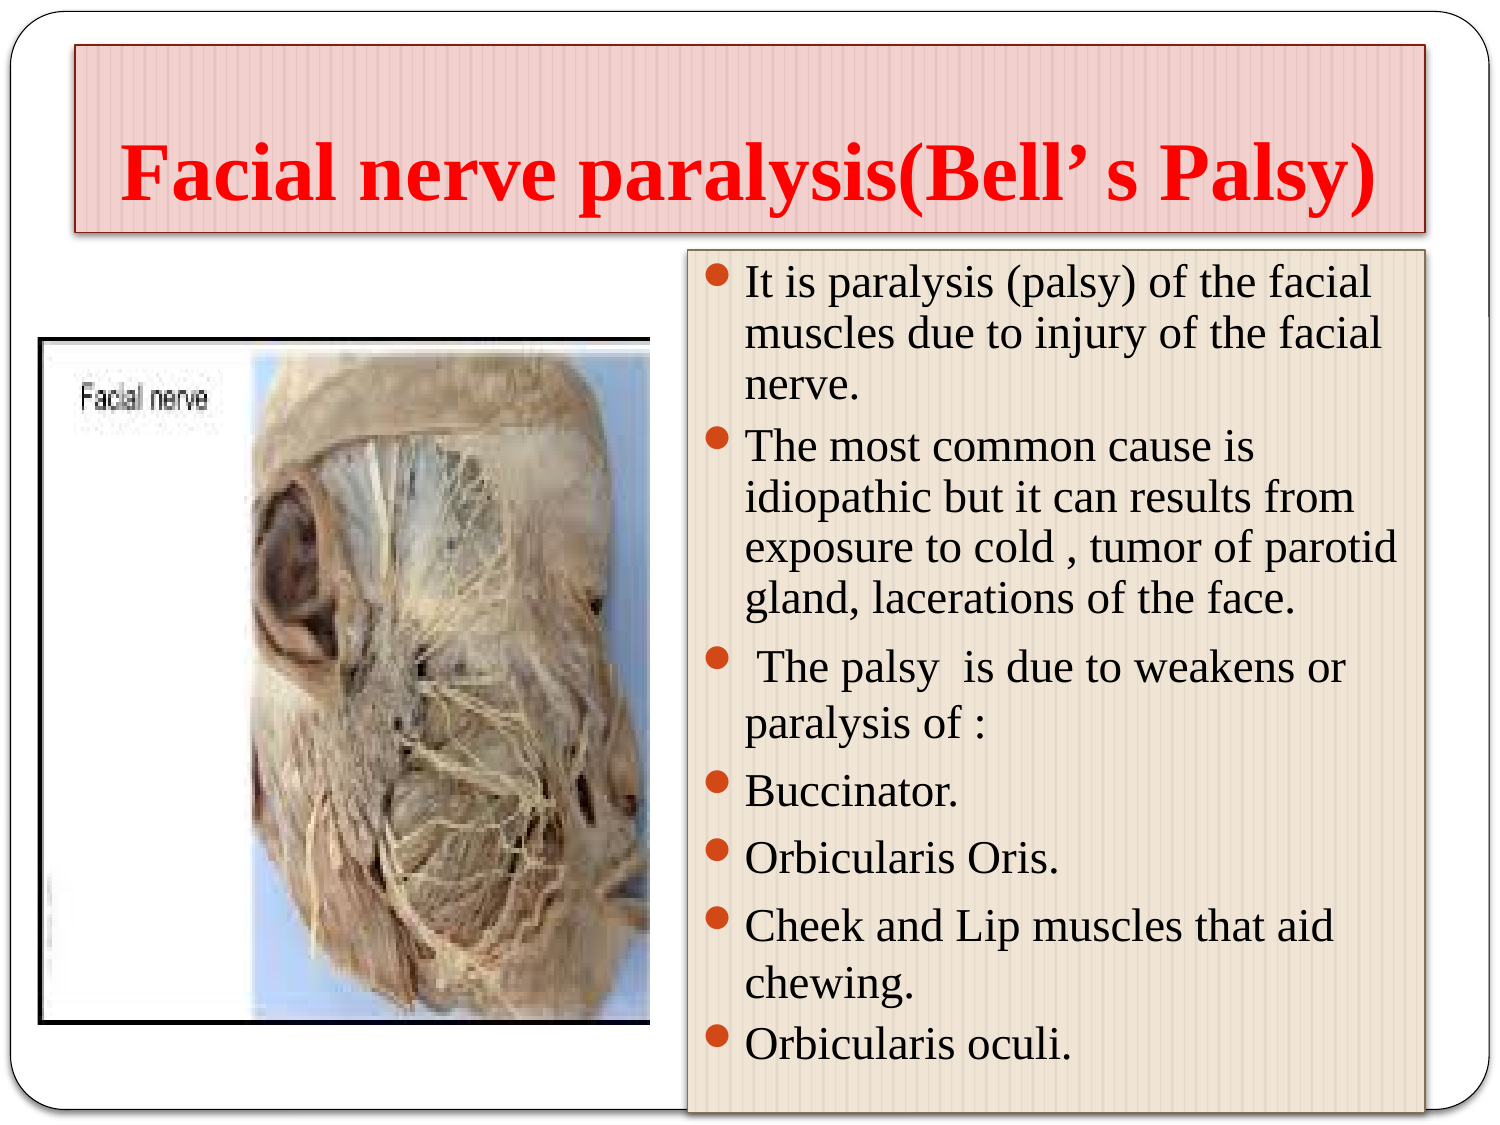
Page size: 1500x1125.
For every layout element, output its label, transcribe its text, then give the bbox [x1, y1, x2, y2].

list It is paralysis (palsy) of the facial muscles due to injury of the facial nerve. The most common cause is idiopathic but it can results from exposure to cold , tumor of parotid gland, lacerations of the face. The palsy is due to weakens or paralysis of : Buccinator. Orbicularis Oris. Cheek and Lip muscles that aid chewing. Orbicularis oculi. [687, 249, 1426, 1113]
picture [37, 337, 651, 1026]
title Facial nerve paralysis(Bell’ s Palsy) [74, 44, 1426, 233]
